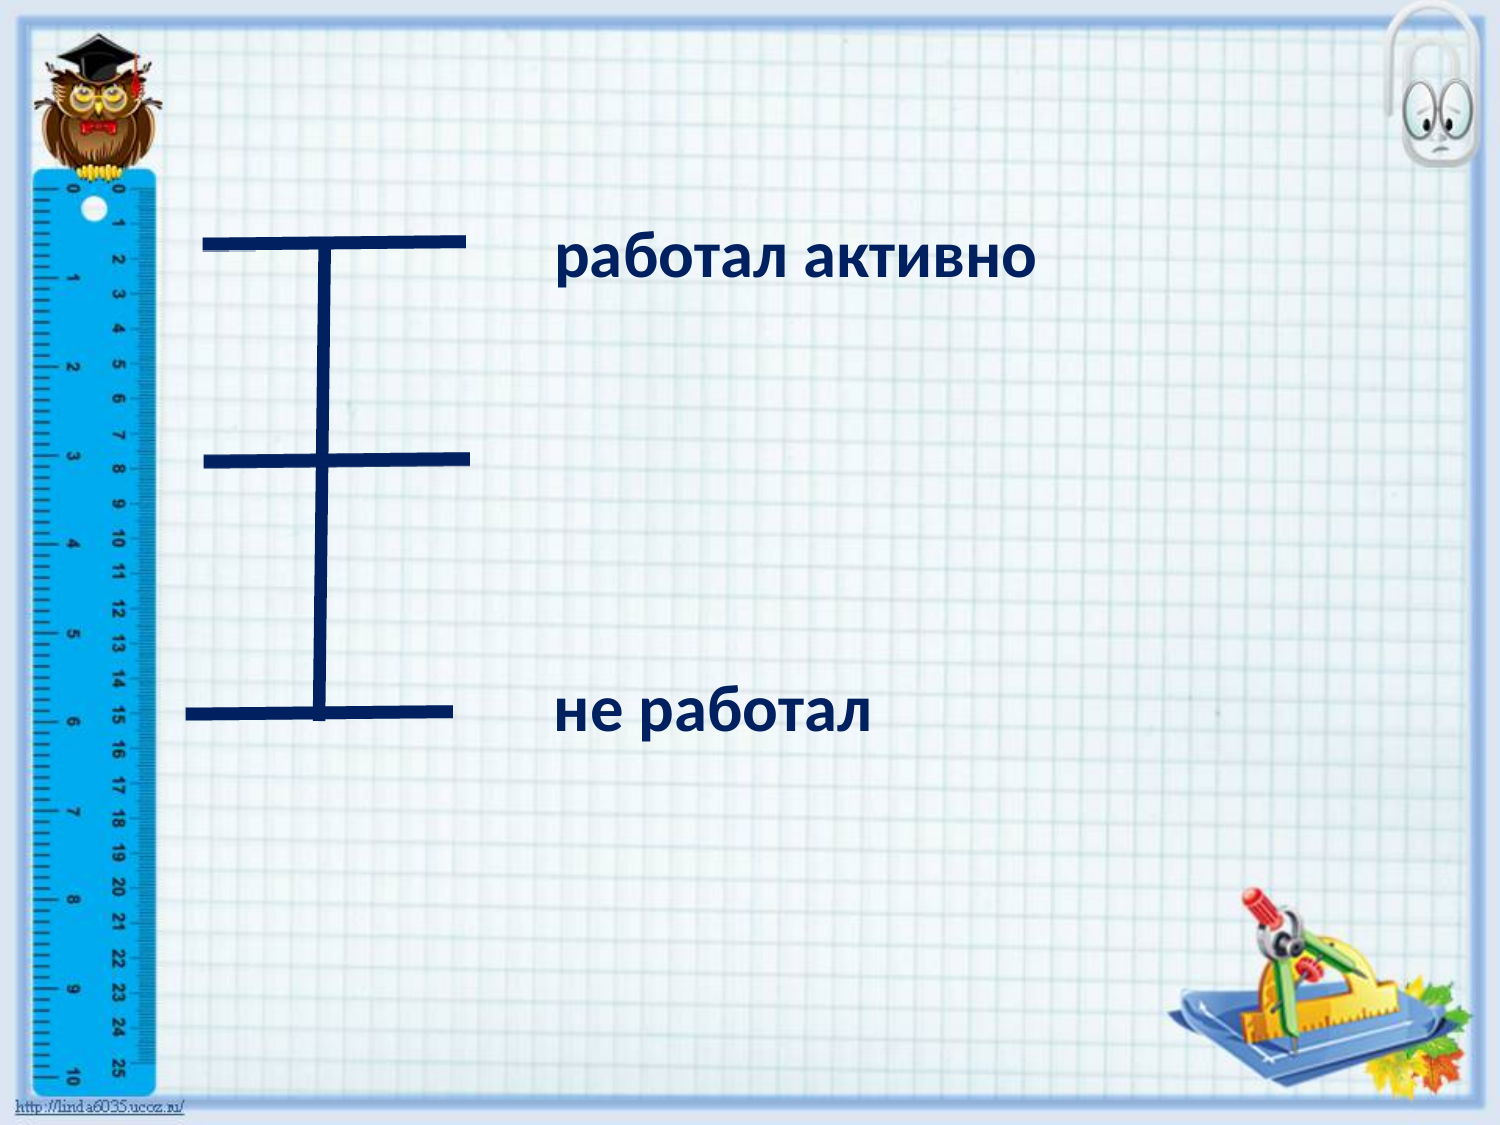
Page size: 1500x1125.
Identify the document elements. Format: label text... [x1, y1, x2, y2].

text_box работал активно [539, 203, 1054, 299]
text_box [318, 242, 325, 450]
picture [0, 0, 1500, 1125]
text_box не работал [538, 657, 903, 752]
text_box [210, 93, 1365, 284]
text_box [318, 476, 325, 722]
